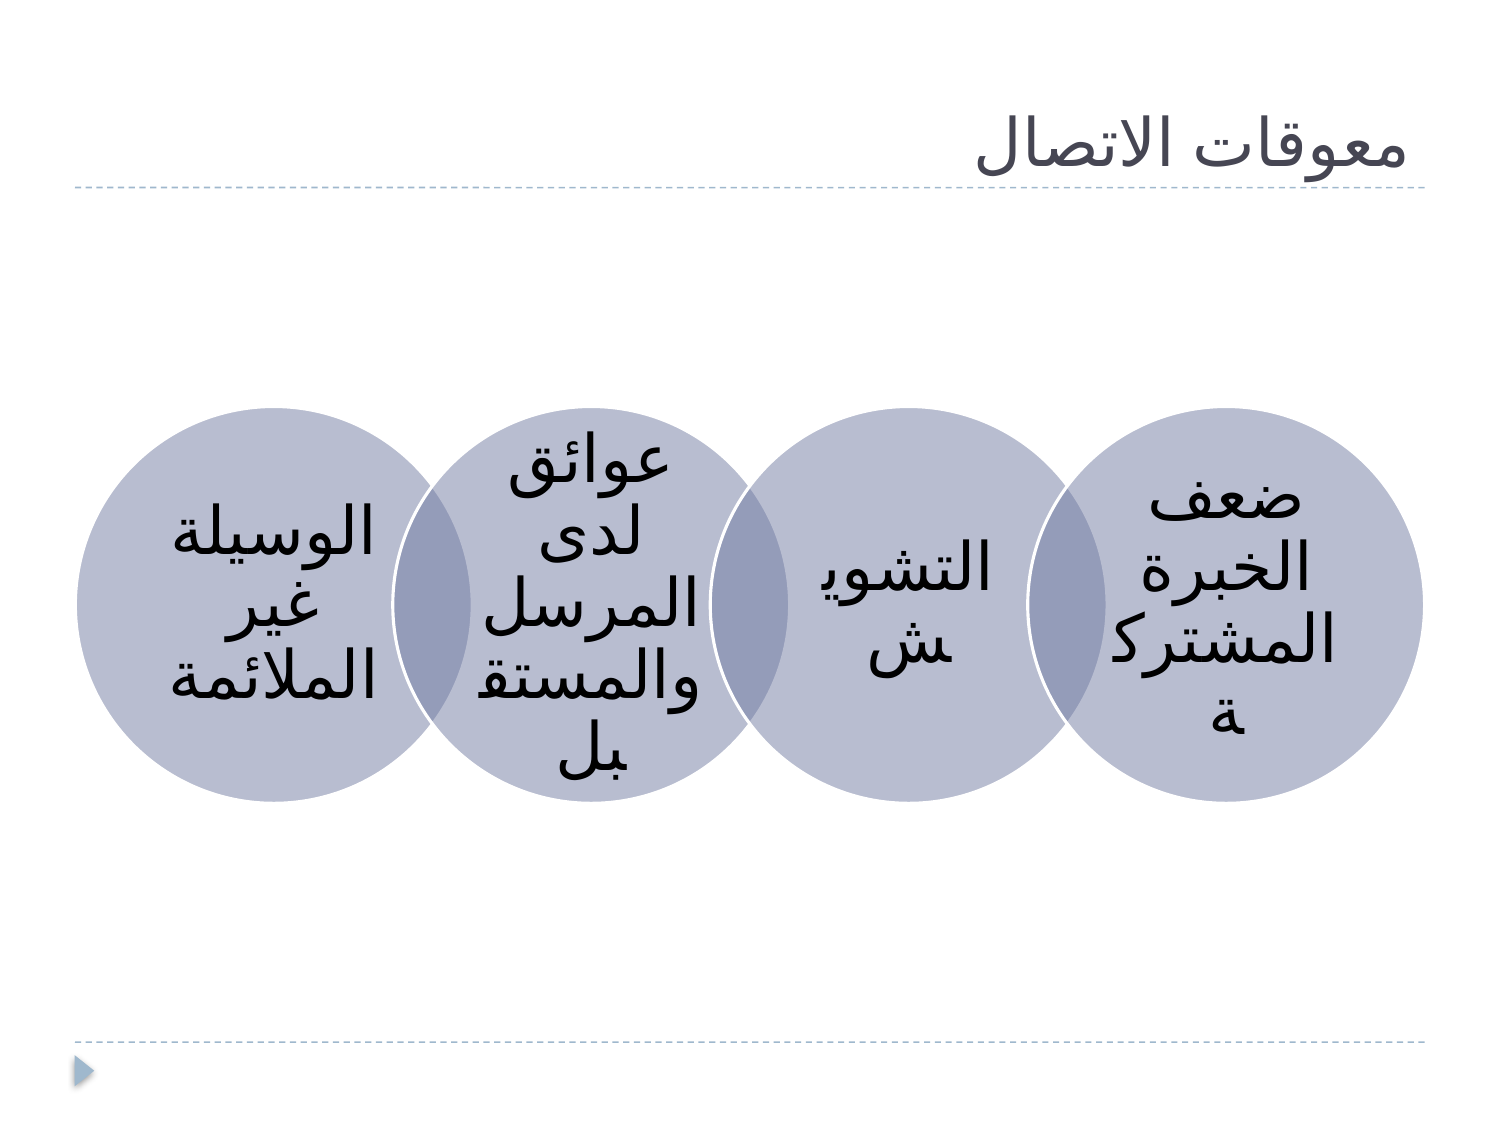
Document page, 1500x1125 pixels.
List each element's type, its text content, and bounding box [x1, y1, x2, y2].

title معوقات الاتصال [75, 24, 1425, 188]
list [74, 199, 1426, 1011]
